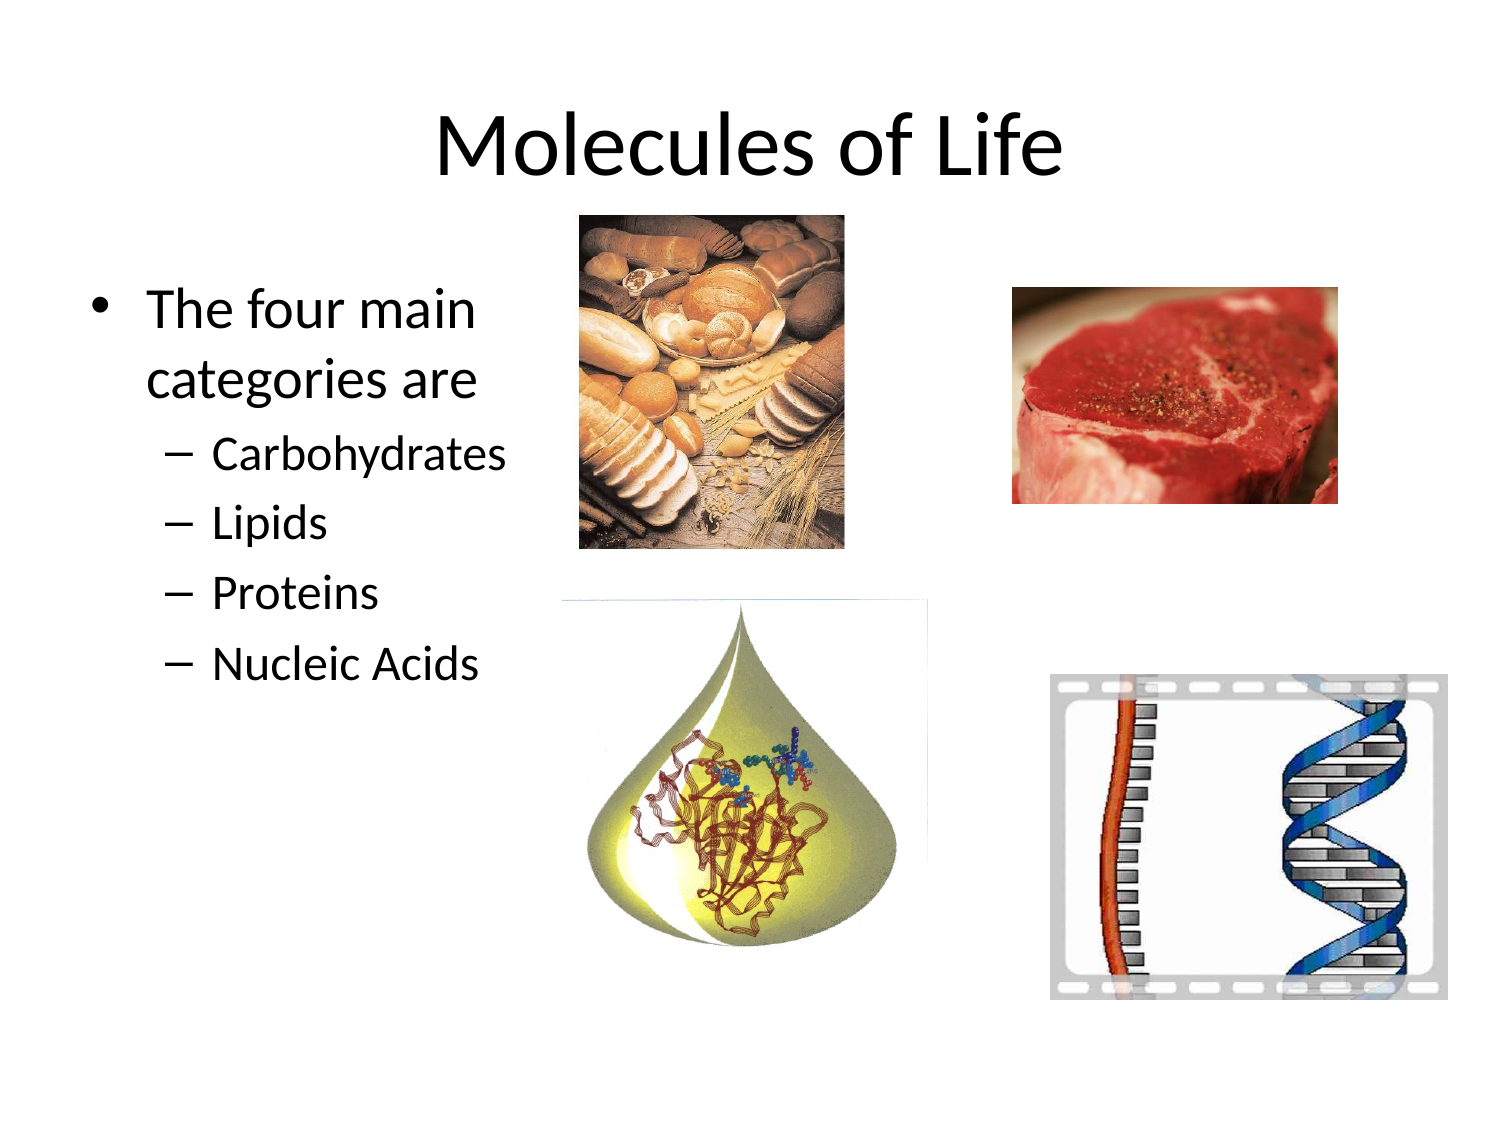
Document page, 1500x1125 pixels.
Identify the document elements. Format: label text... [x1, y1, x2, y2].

list The four main categories are Carbohydrates Lipids Proteins Nucleic Acids [75, 262, 738, 1005]
picture [1049, 674, 1448, 1001]
picture [562, 599, 928, 960]
picture [1012, 287, 1338, 505]
picture [574, 212, 849, 551]
title Molecules of Life [75, 45, 1425, 233]
